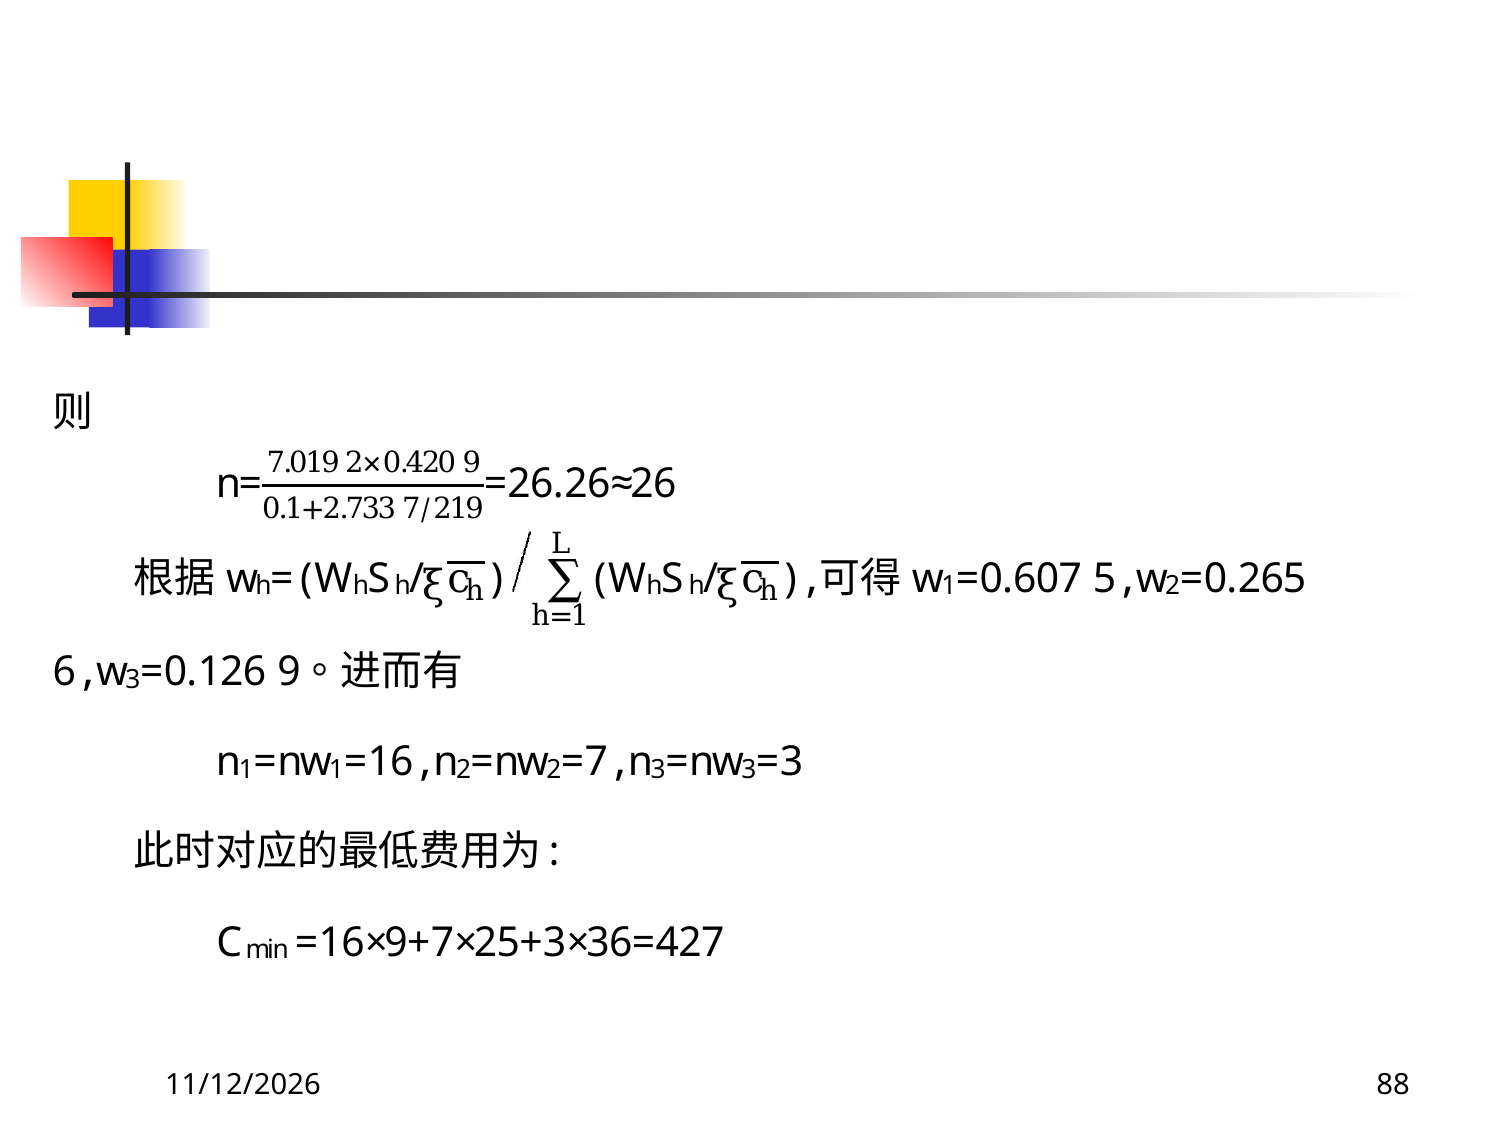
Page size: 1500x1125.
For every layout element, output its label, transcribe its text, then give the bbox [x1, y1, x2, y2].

slide_number 88 [1112, 1037, 1426, 1113]
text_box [52, 384, 1426, 996]
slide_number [149, 1037, 463, 1113]
